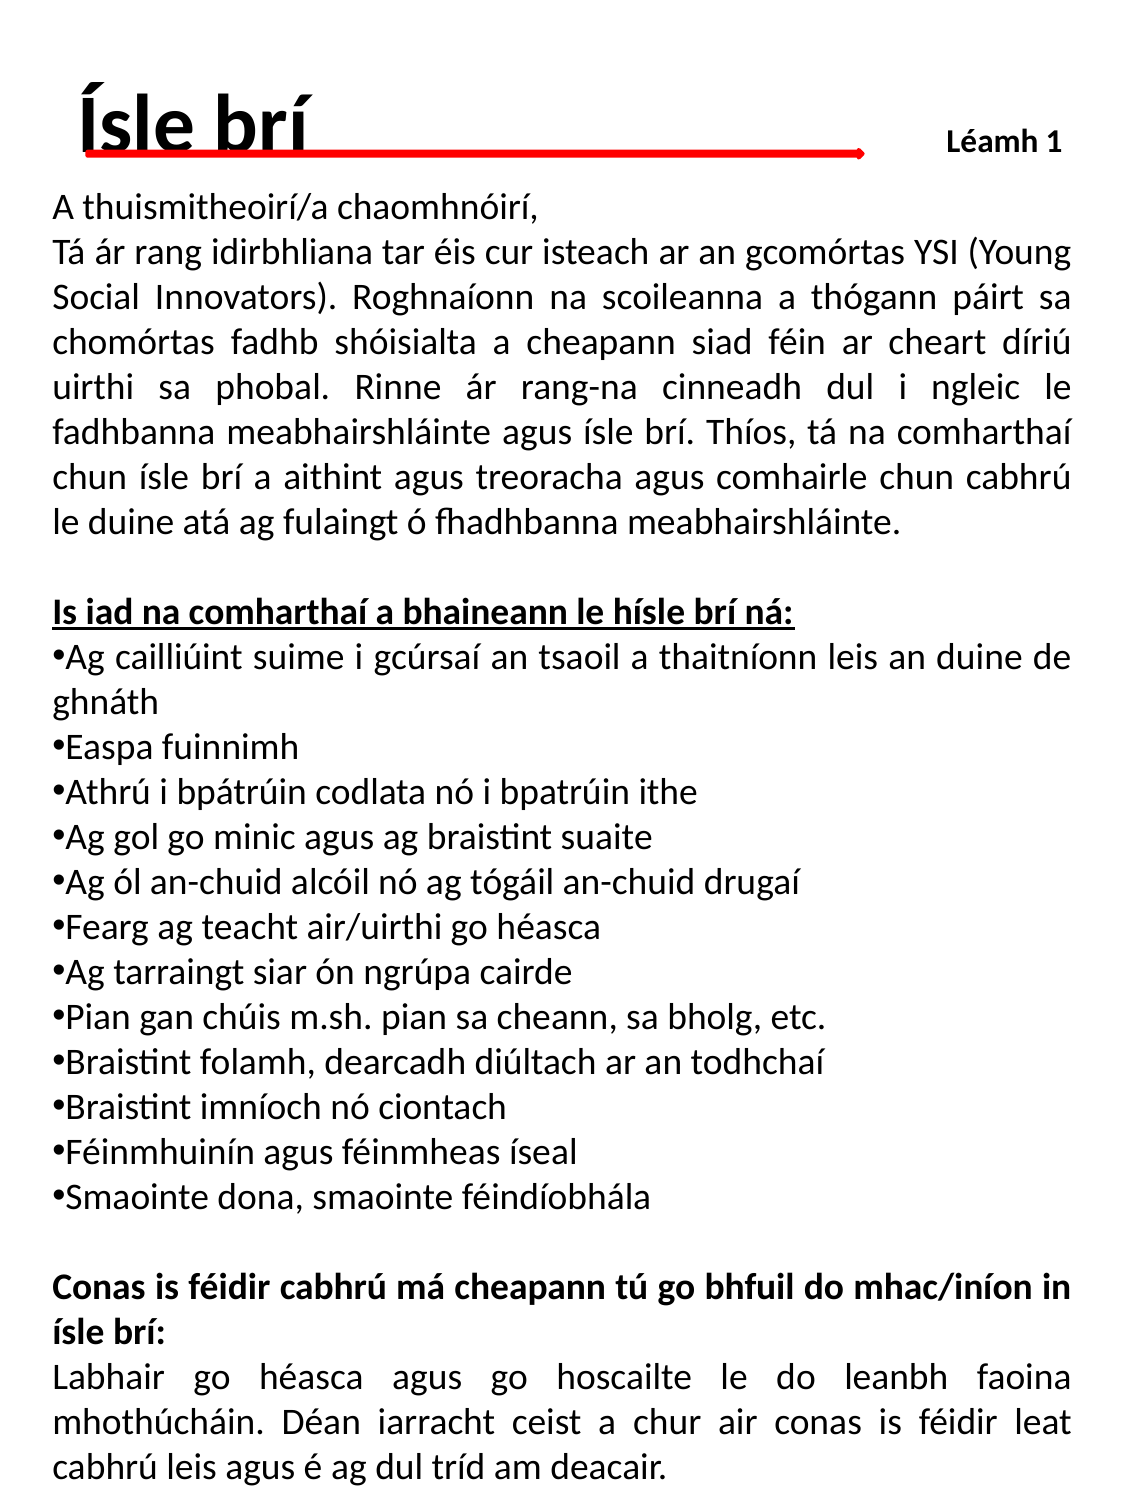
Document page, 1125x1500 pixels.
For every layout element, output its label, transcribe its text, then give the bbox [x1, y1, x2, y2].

title Ísle brí Léamh 1 [62, 24, 1088, 174]
text_box A thuismitheoirí/a chaomhnóirí, Tá ár rang idirbhliana tar éis cur isteach ar an gcomórtas YSI (Young Social Innovators). Roghnaíonn na scoileanna a thógann páirt sa chomórtas fadhb shóisialta a cheapann siad féin ar cheart díriú uirthi sa phobal. Rinne ár rang-na cinneadh dul i ngleic le fadhbanna meabhairshláinte agus ísle brí. Thíos, tá na comharthaí chun ísle brí a aithint agus treoracha agus comhairle chun cabhrú le duine atá ag fulaingt ó fhadhbanna meabhairshláinte. Is iad na comharthaí a bhaineann le hísle brí ná: Ag cailliúint suime i gcúrsaí an tsaoil a thaitníonn leis an duine de ghnáth Easpa fuinnimh Athrú i bpátrúin codlata nó i bpatrúin ithe Ag gol go minic agus ag braistint suaite Ag ól an-chuid alcóil nó ag tógáil an-chuid drugaí Fearg ag teacht air/uirthi go héasca Ag tarraingt siar ón ngrúpa cairde Pian gan chúis m.sh. pian sa cheann, sa bholg, etc. Braistint folamh, dearcadh diúltach ar an todhchaí Braistint imníoch nó ciontach Féinmhuinín agus féinmheas íseal Smaointe dona, smaointe féindíobhála Conas is féidir cabhrú má cheapann tú go bhfuil do mhac/iníon in ísle brí: Labhair go héasca agus go hoscailte le do leanbh faoina mhothúcháin. Déan iarracht ceist a chur air conas is féidir leat cabhrú leis agus é ag dul tríd am deacair. [37, 174, 1088, 1500]
text_box [85, 148, 865, 160]
